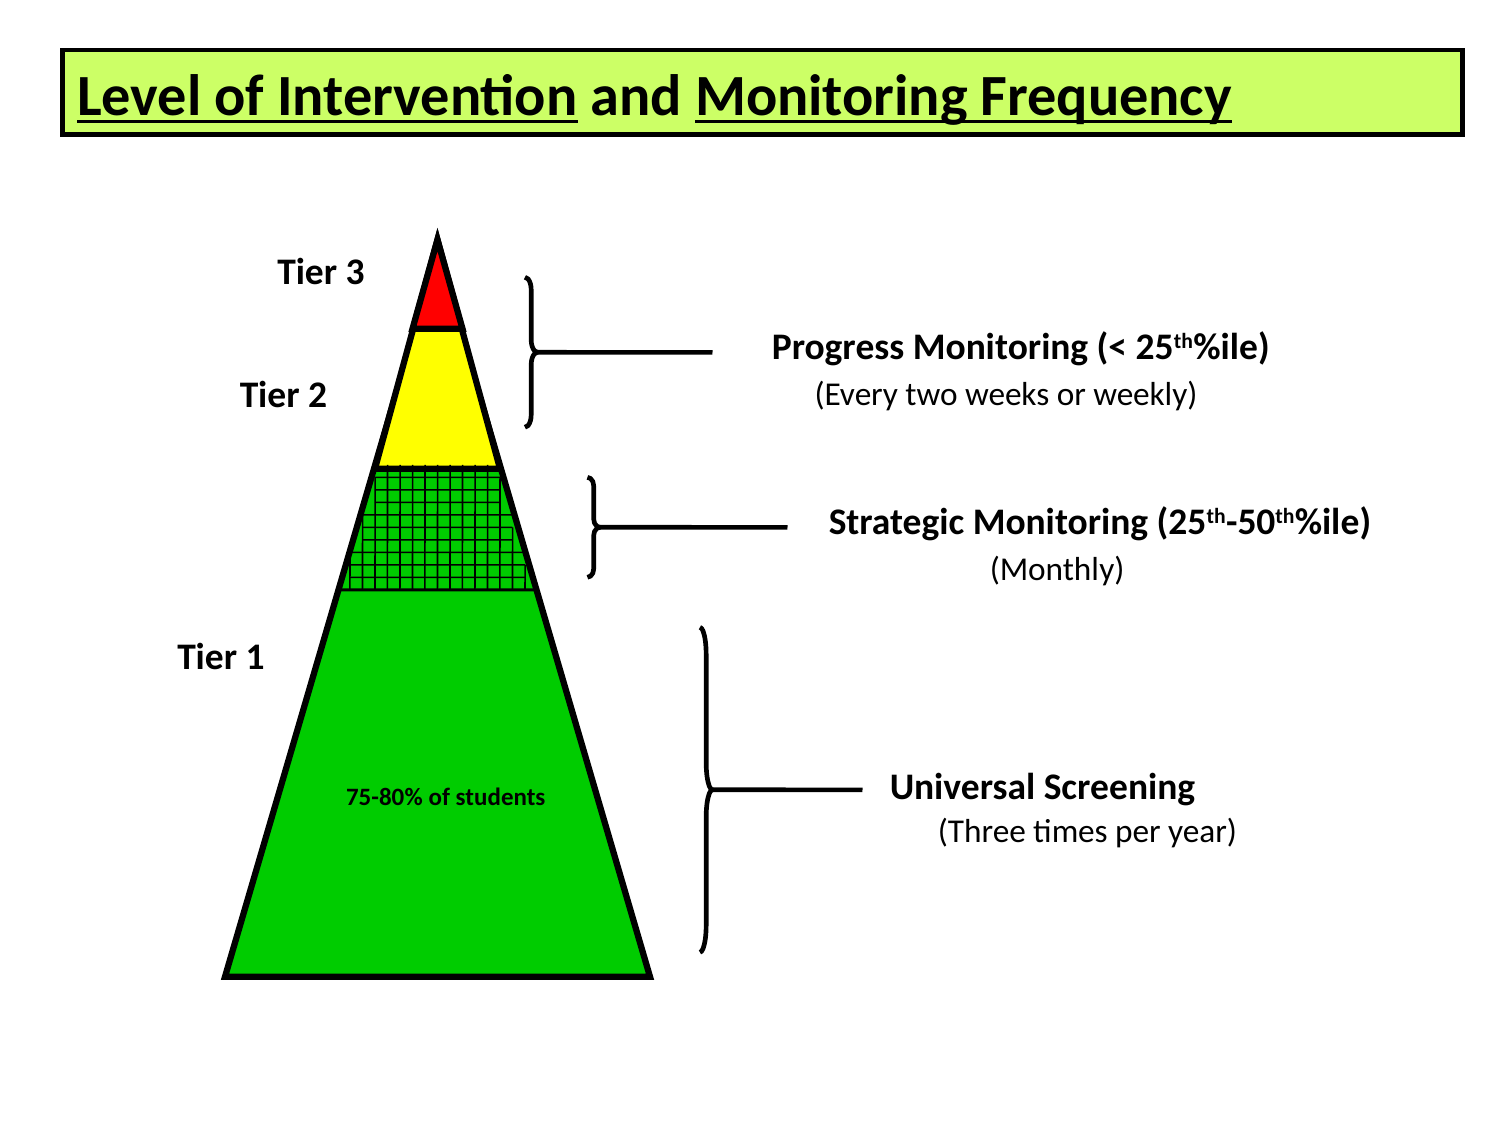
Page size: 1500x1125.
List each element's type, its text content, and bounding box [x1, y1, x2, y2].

text_box Tier 1 [162, 624, 219, 685]
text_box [224, 239, 1438, 977]
text_box Level of Intervention and Monitoring Frequency [62, 50, 1463, 135]
